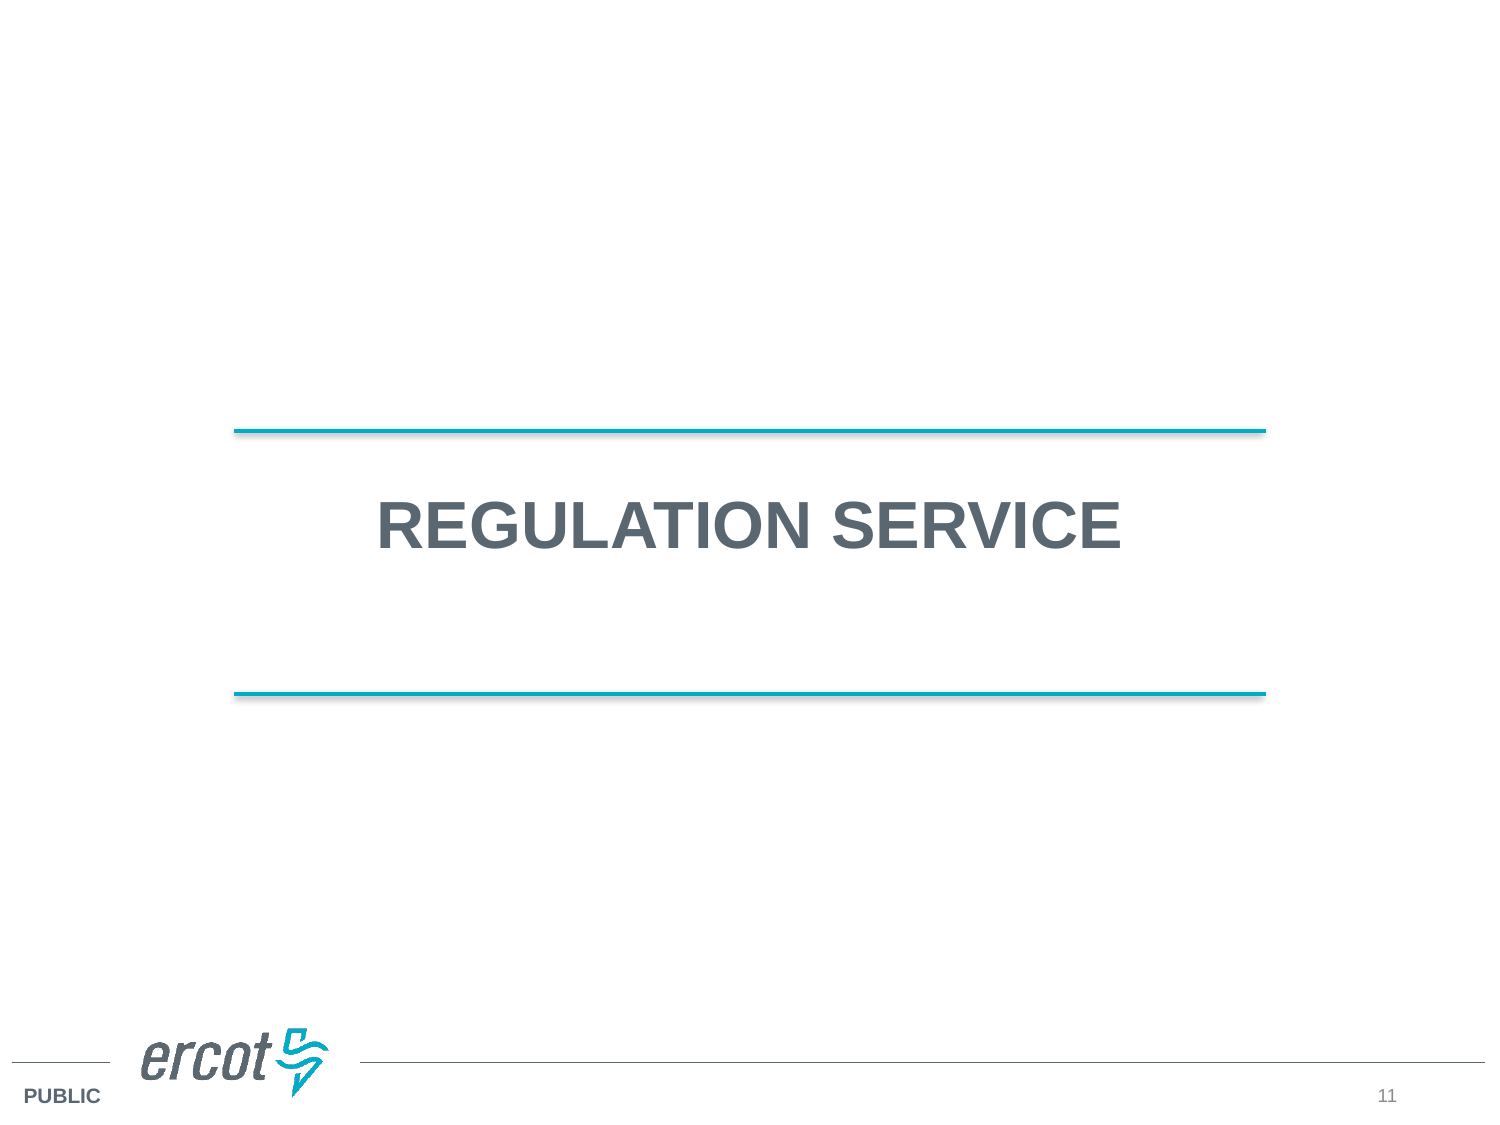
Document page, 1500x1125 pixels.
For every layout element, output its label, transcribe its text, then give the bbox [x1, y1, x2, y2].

list Regulation Service [234, 474, 1266, 638]
slide_number 11 [1350, 1077, 1425, 1113]
picture [137, 1024, 332, 1100]
